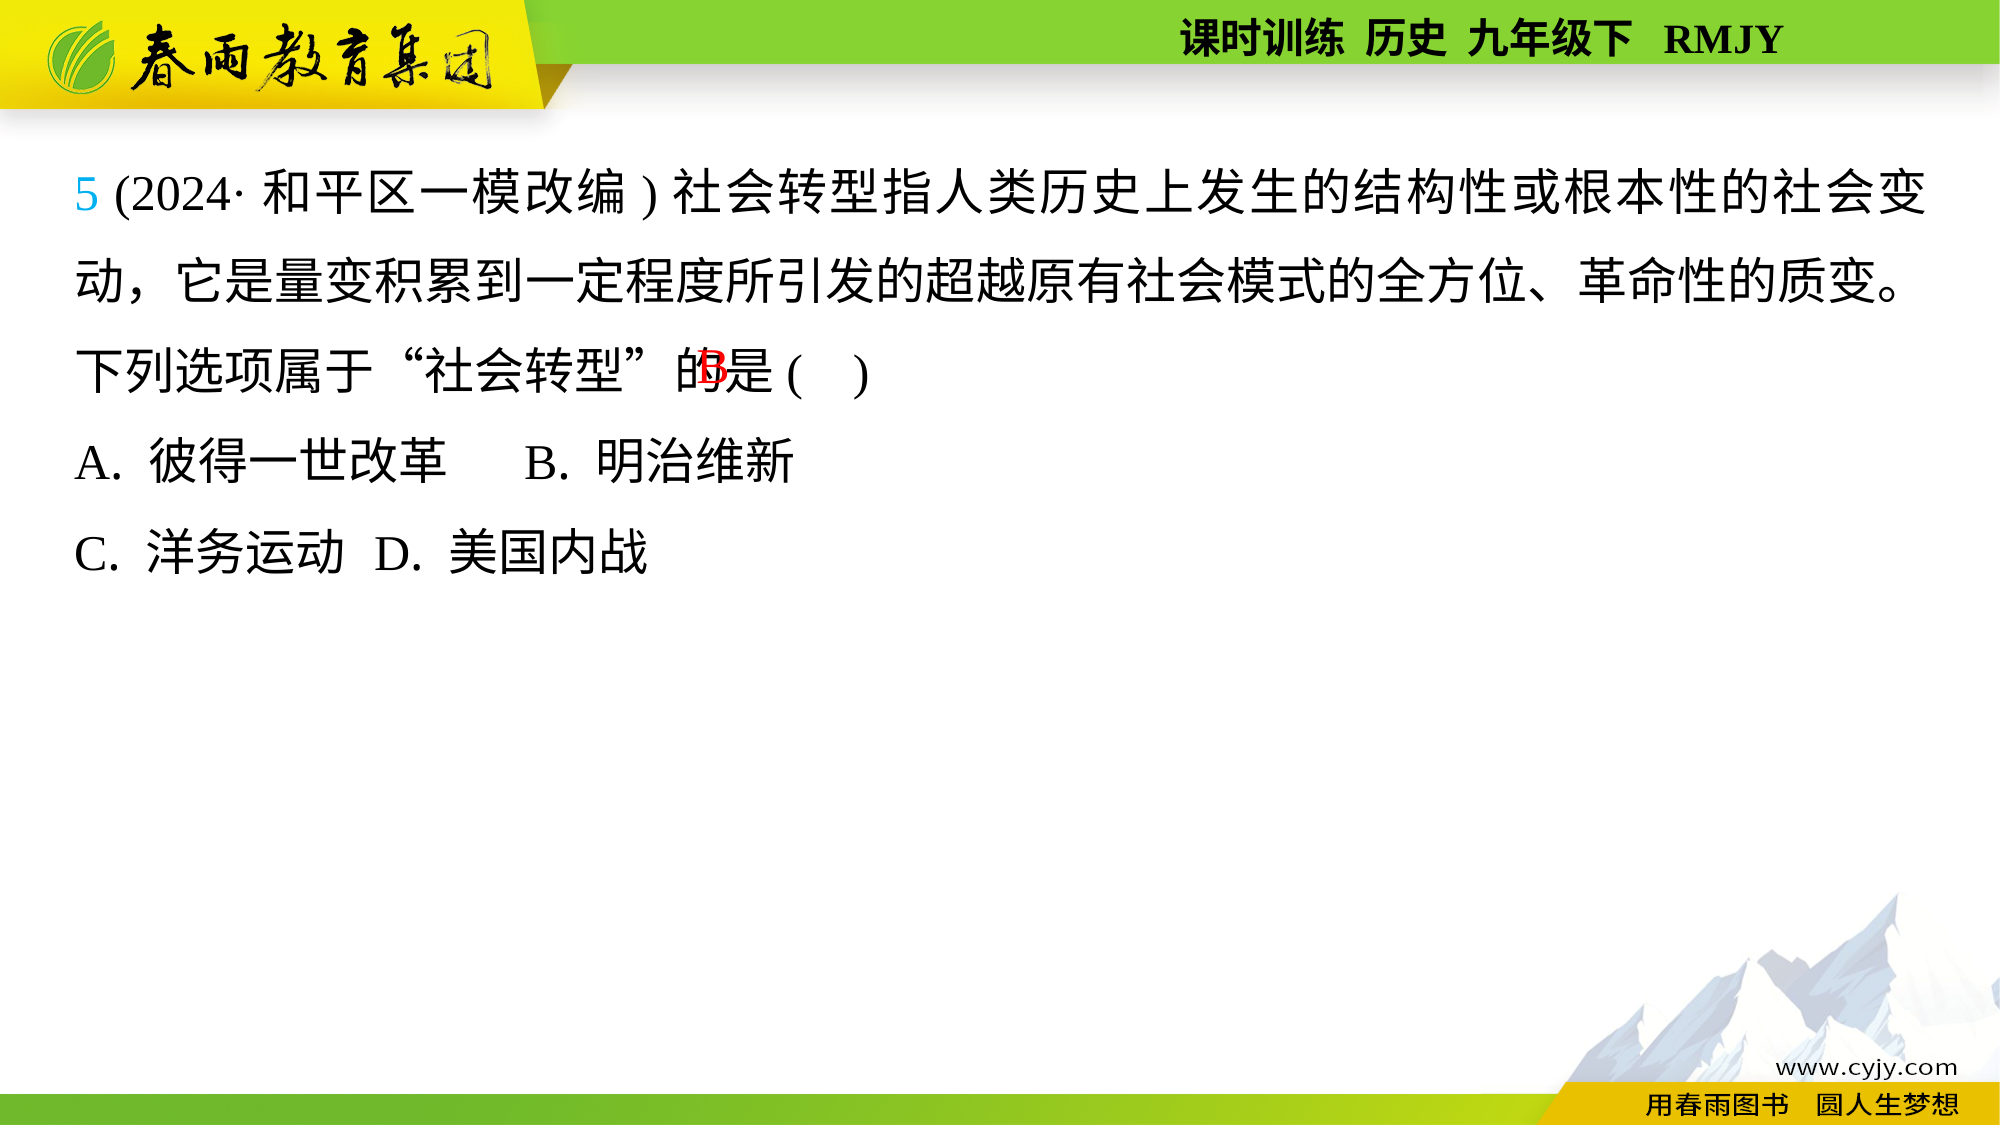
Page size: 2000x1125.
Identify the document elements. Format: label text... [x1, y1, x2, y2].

list 5 (2024·和平区一模改编)社会转型指人类历史上发生的结构性或根本性的社会变动，它是量变积累到一定程度所引发的超越原有社会模式的全方位、革命性的质变。下列选项属于“社会转型”的是( ) A. 彼得一世改革 B. 明治维新 C. 洋务运动 D. 美国内战 [59, 122, 1944, 592]
text_box B [681, 326, 745, 401]
picture [0, 0, 2000, 1125]
